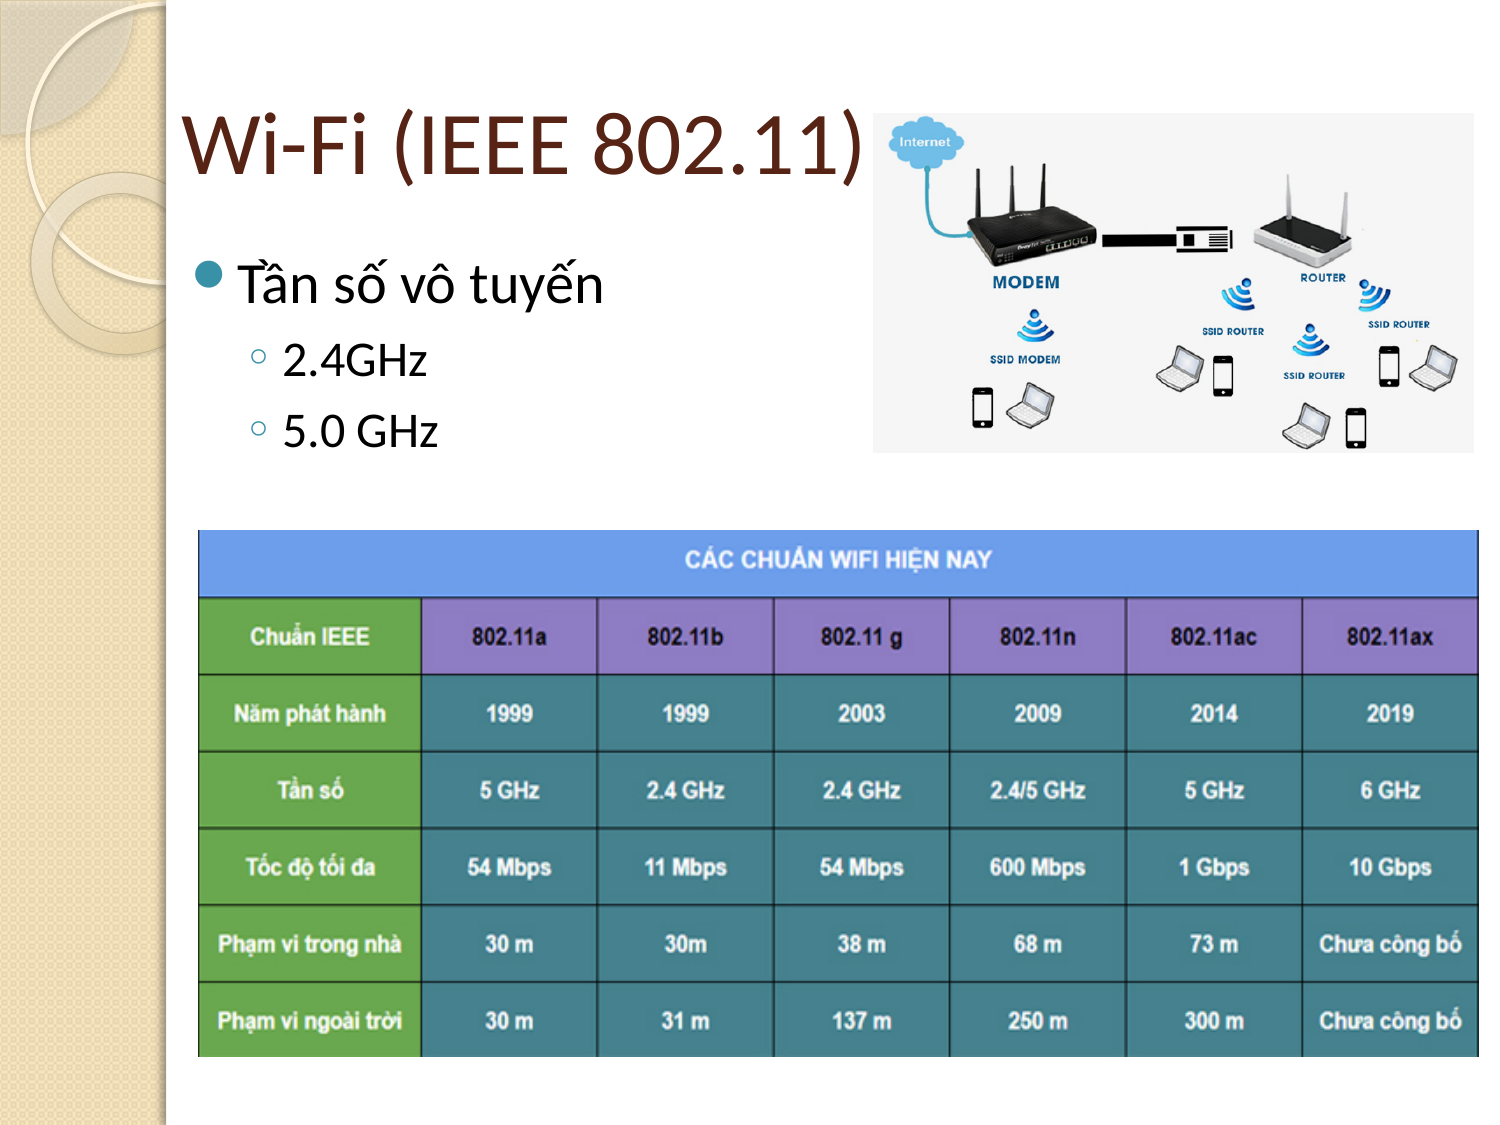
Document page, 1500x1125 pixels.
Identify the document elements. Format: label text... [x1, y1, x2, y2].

picture [197, 530, 1479, 1057]
picture [873, 113, 1474, 454]
list Tần số vô tuyến 2.4GHz 5.0 GHz [162, 237, 1466, 1025]
title Wi-Fi (IEEE 802.11) [166, 45, 1466, 233]
